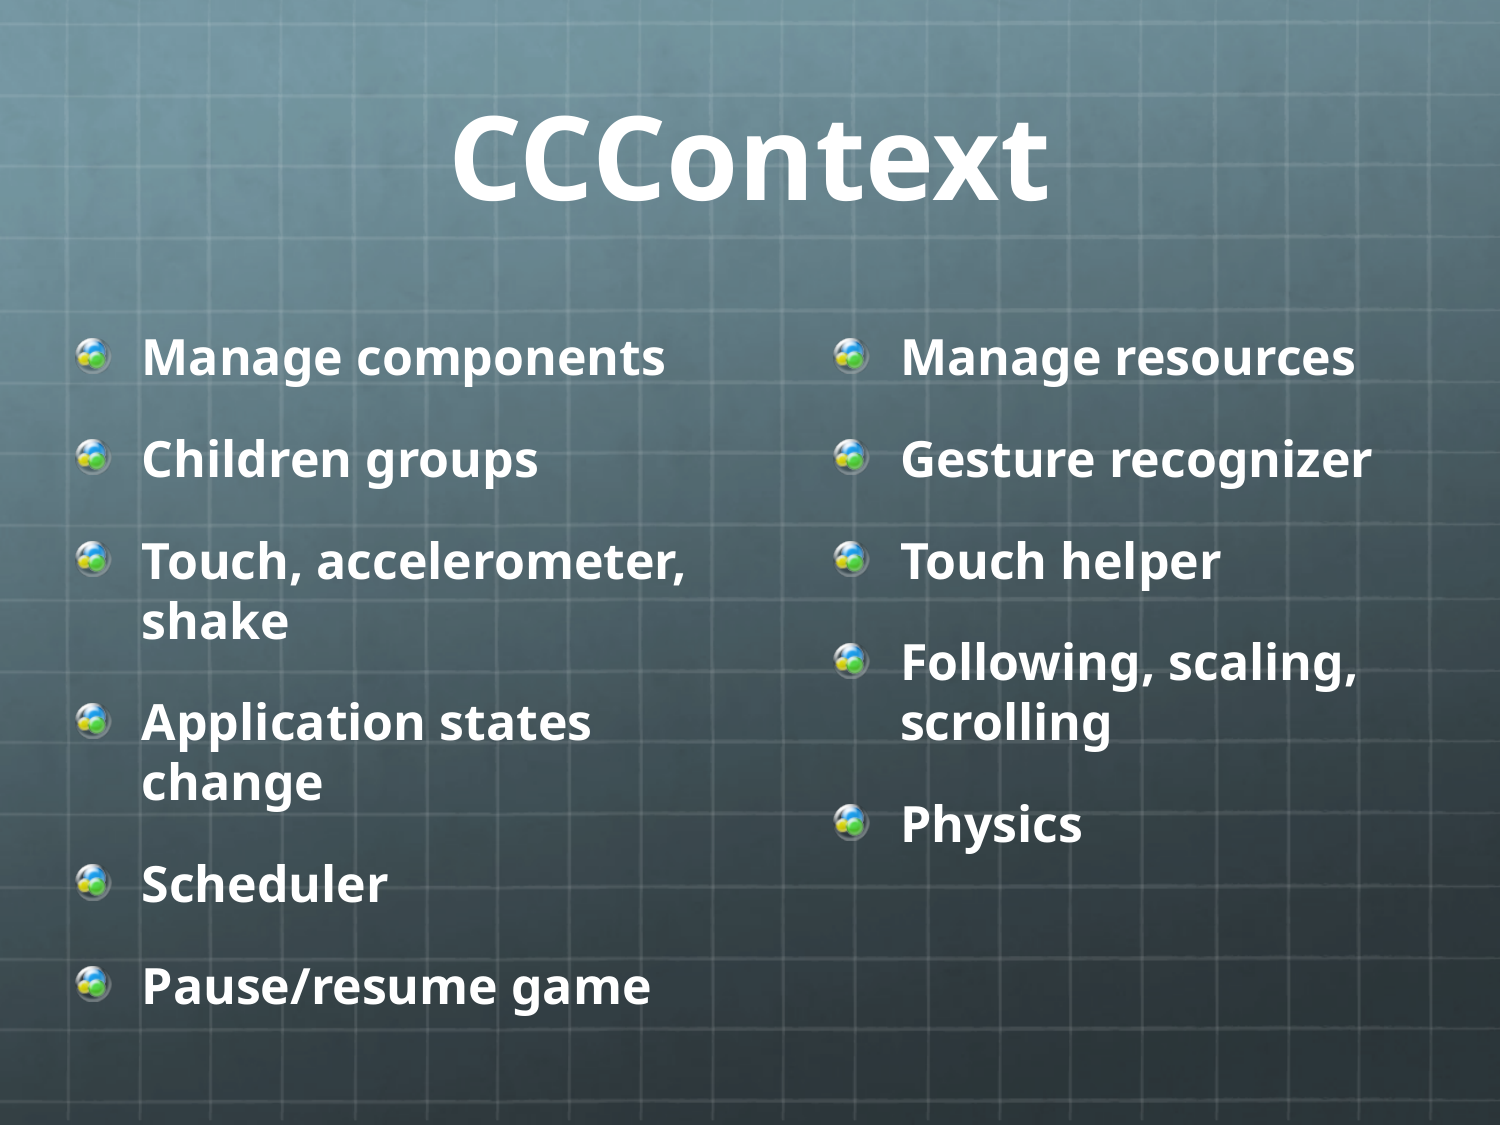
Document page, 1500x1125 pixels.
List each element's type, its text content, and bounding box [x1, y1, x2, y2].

title CCContext [127, 17, 1372, 289]
picture [0, 0, 1500, 1125]
list Manage resources Gesture recognizer Touch helper Following, scaling, scrolling Physics [818, 318, 1453, 939]
text_box Manage components Children groups Touch, accelerometer, shake Application states change Scheduler Pause/resume game [60, 318, 737, 1026]
